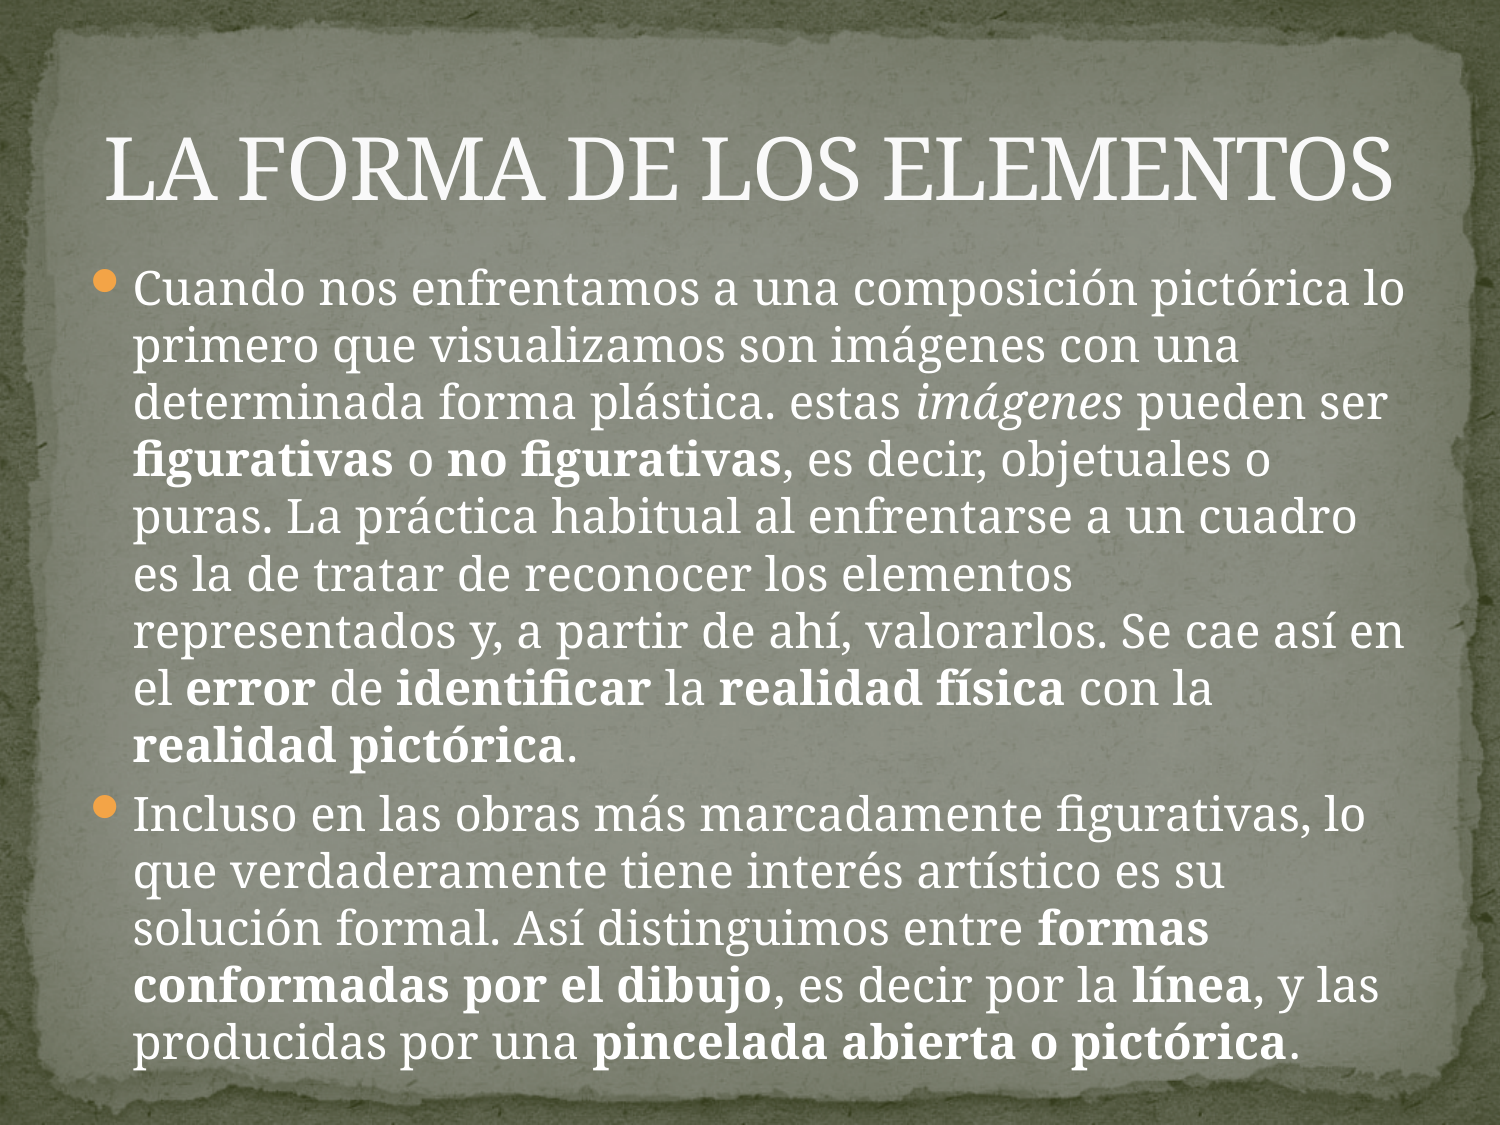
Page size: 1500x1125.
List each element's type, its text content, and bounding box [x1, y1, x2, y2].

title LA FORMA DE LOS ELEMENTOS [74, 24, 1425, 225]
list Cuando nos enfrentamos a una composición pictórica lo primero que visualizamos son imágenes con una determinada forma plástica. estas imágenes pueden ser figurativas o no figurativas, es decir, objetuales o puras. La práctica habitual al enfrentarse a un cuadro es la de tratar de reconocer los elementos representados y, a partir de ahí, valorarlos. Se cae así en el error de identificar la realidad física con la realidad pictórica. Incluso en las obras más marcadamente figurativas, lo que verdaderamente tiene interés artístico es su solución formal. Así distinguimos entre formas conformadas por el dibujo, es decir por la línea, y las producidas por una pincelada abierta o pictórica. [75, 249, 1425, 1079]
